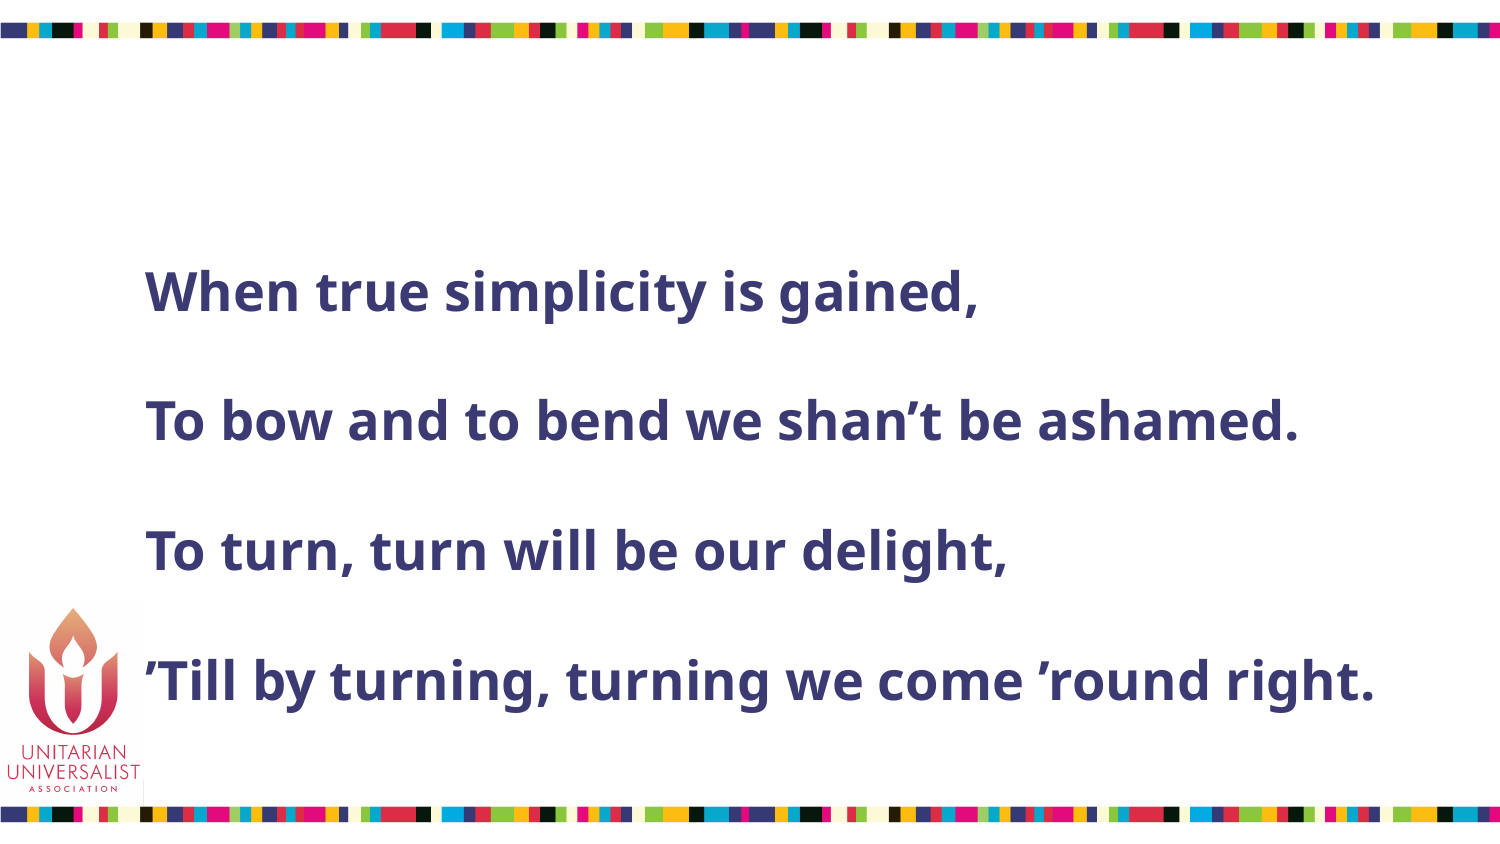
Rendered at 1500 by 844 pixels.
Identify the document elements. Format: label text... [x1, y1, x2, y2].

text_box When true simplicity is gained, To bow and to bend we shan’t be ashamed. To turn, turn will be our delight, ’Till by turning, turning we come ’round right. [130, 176, 1469, 727]
picture [0, 22, 1500, 40]
picture [0, 600, 1500, 824]
